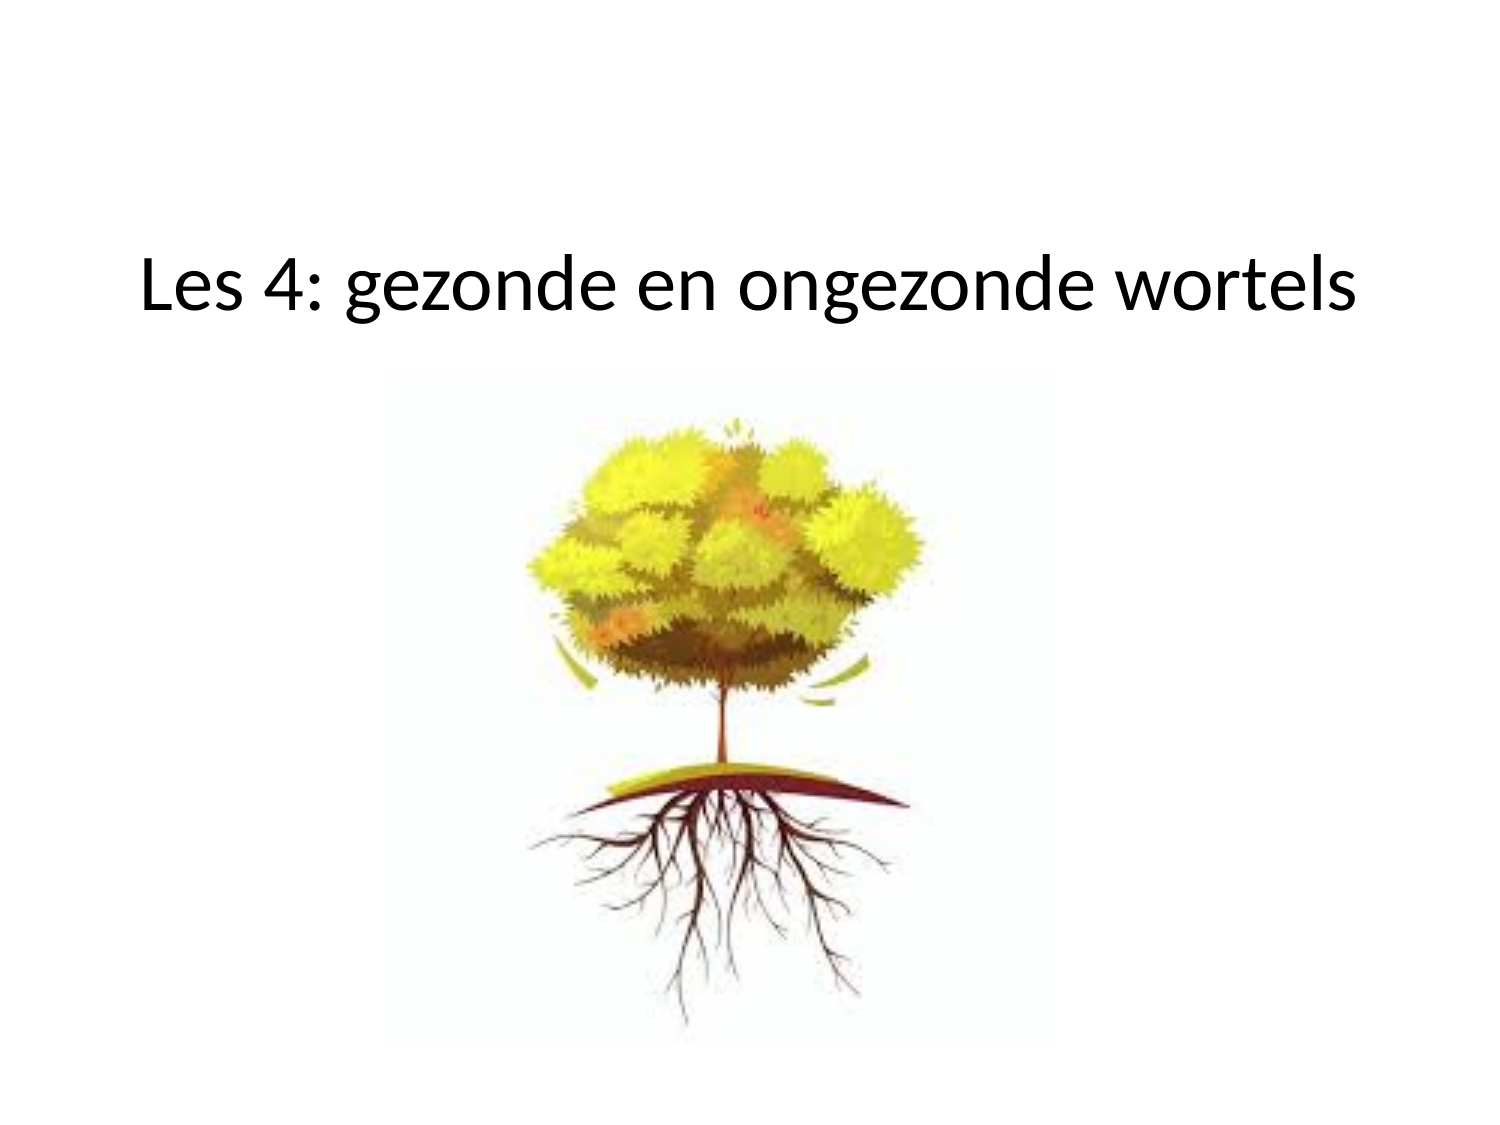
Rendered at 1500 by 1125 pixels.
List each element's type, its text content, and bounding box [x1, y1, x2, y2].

title Les 4: gezonde en ongezonde wortels [75, 184, 1425, 372]
picture [383, 371, 1058, 1046]
